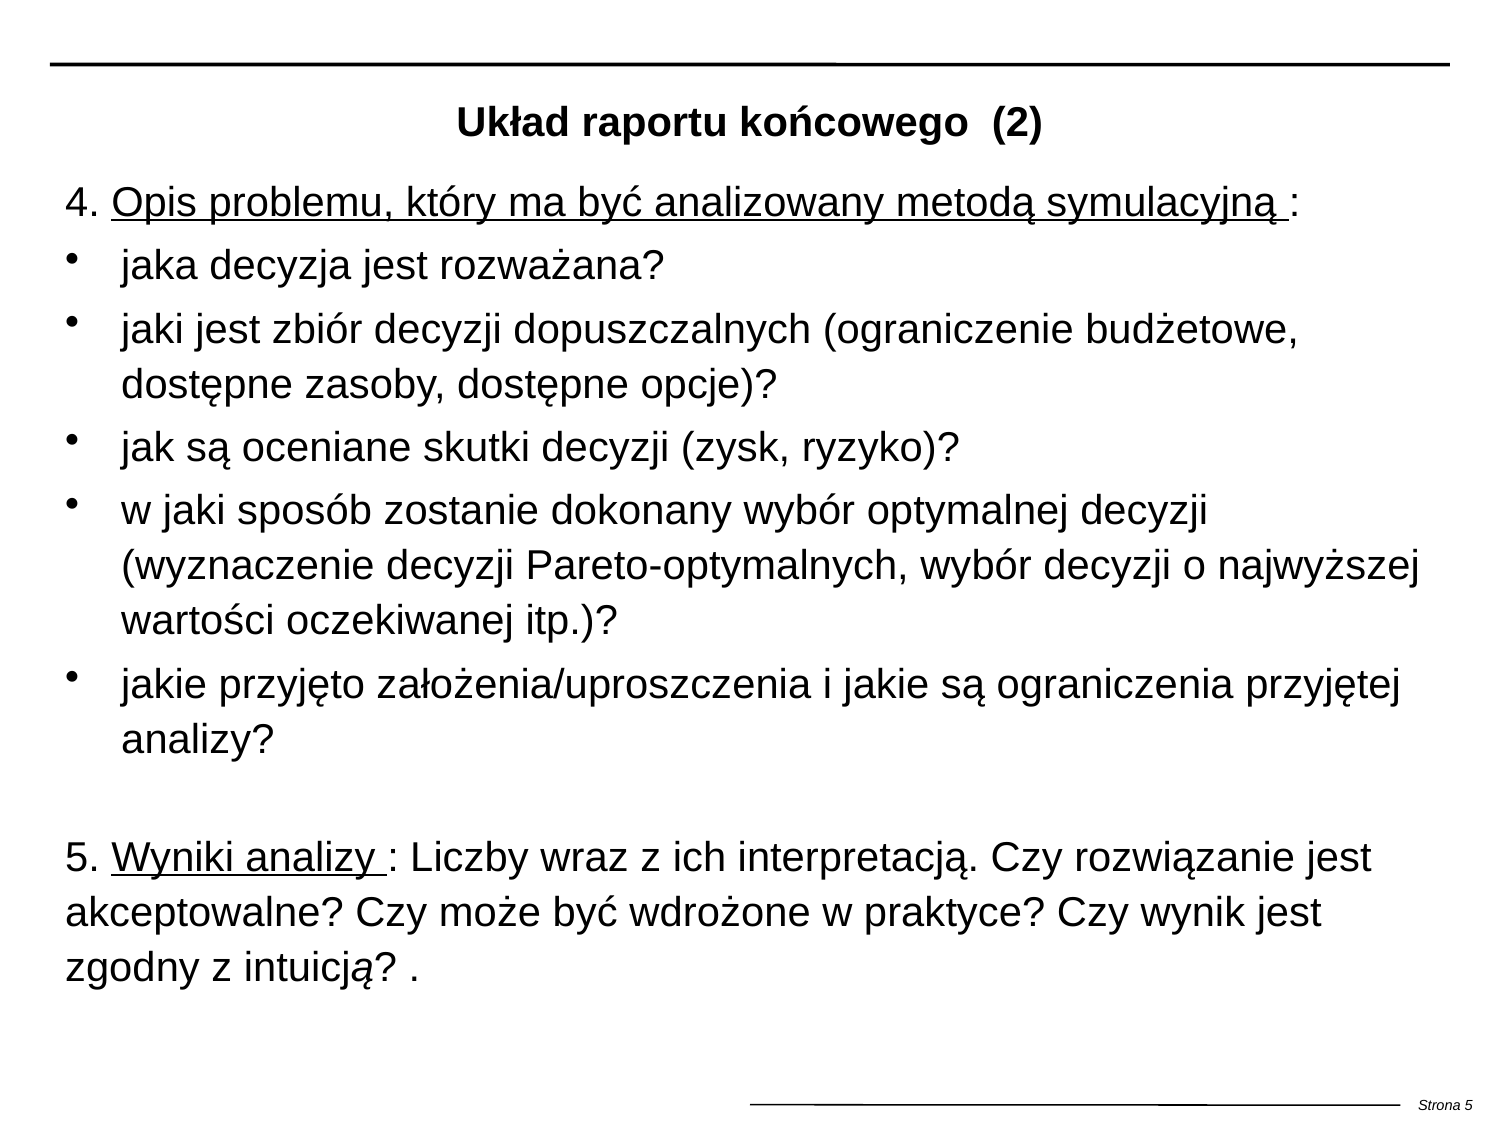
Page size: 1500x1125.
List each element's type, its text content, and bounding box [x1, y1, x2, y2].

title Układ raportu końcowego (2) [439, 87, 1061, 153]
slide_number Strona 5 [1175, 1088, 1488, 1113]
list 4. Opis problemu, który ma być analizowany metodą symulacyjną : jaka decyzja jest rozważana? jaki jest zbiór decyzji dopuszczalnych (ograniczenie budżetowe, dostępne zasoby, dostępne opcje)? jak są oceniane skutki decyzji (zysk, ryzyko)? w jaki sposób zostanie dokonany wybór optymalnej decyzji (wyznaczenie decyzji Pareto-optymalnych, wybór decyzji o najwyższej wartości oczekiwanej itp.)? jakie przyjęto założenia/uproszczenia i jakie są ograniczenia przyjętej analizy? 5. Wyniki analizy : Liczby wraz z ich interpretacją. Czy rozwiązanie jest akceptowalne? Czy może być wdrożone w praktyce? Czy wynik jest zgodny z intuicją? . [50, 162, 1450, 1050]
